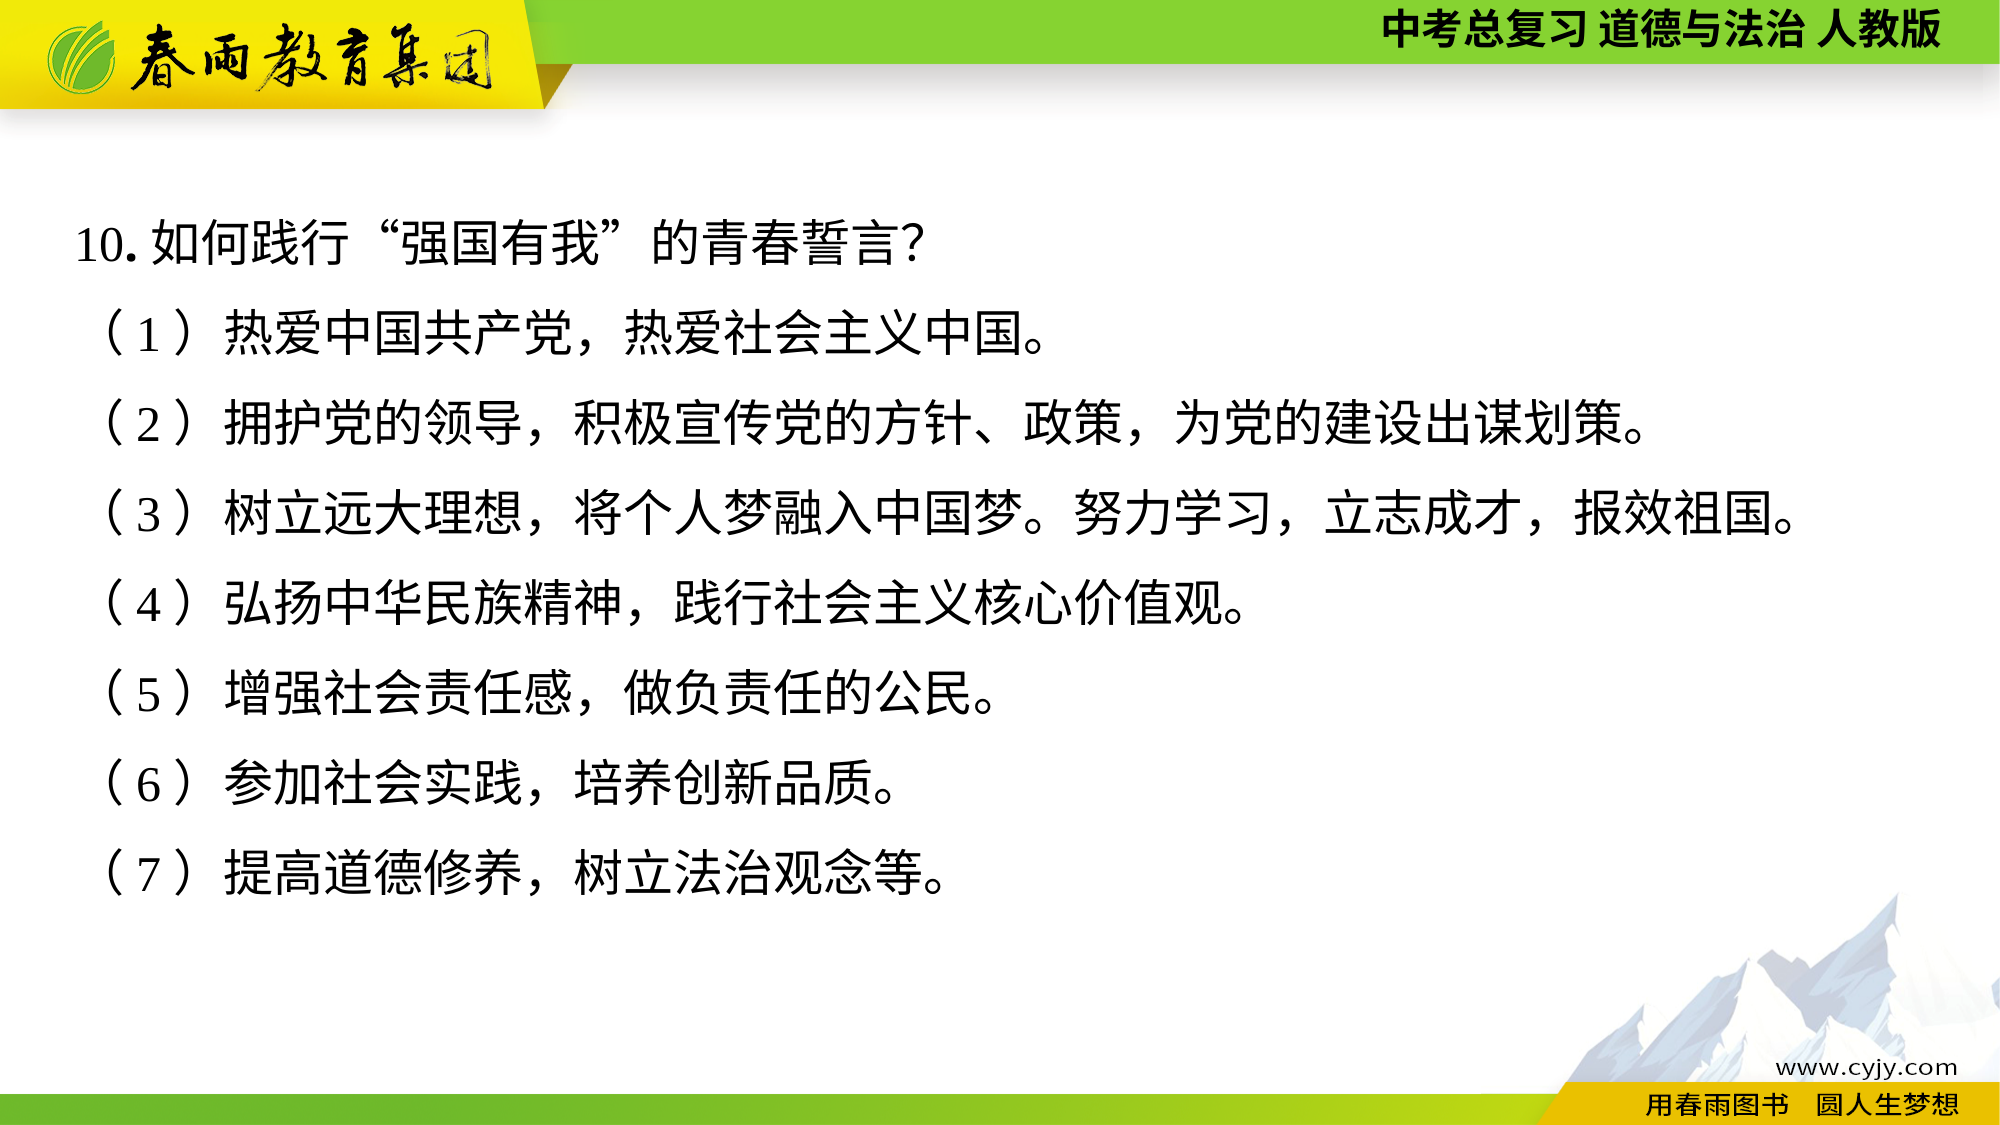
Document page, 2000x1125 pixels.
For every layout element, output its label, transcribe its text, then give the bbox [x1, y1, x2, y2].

picture [0, 0, 2000, 1125]
list 10.如何践行“强国有我”的青春誓言？ （1）热爱中国共产党，热爱社会主义中国。 （2）拥护党的领导，积极宣传党的方针、政策，为党的建设出谋划策。 （3）树立远大理想，将个人梦融入中国梦。努力学习，立志成才，报效祖国。 （4）弘扬中华民族精神，践行社会主义核心价值观。 （5）增强社会责任感，做负责任的公民。 （6）参加社会实践，培养创新品质。 （7）提高道德修养，树立法治观念等。 [59, 174, 1944, 906]
